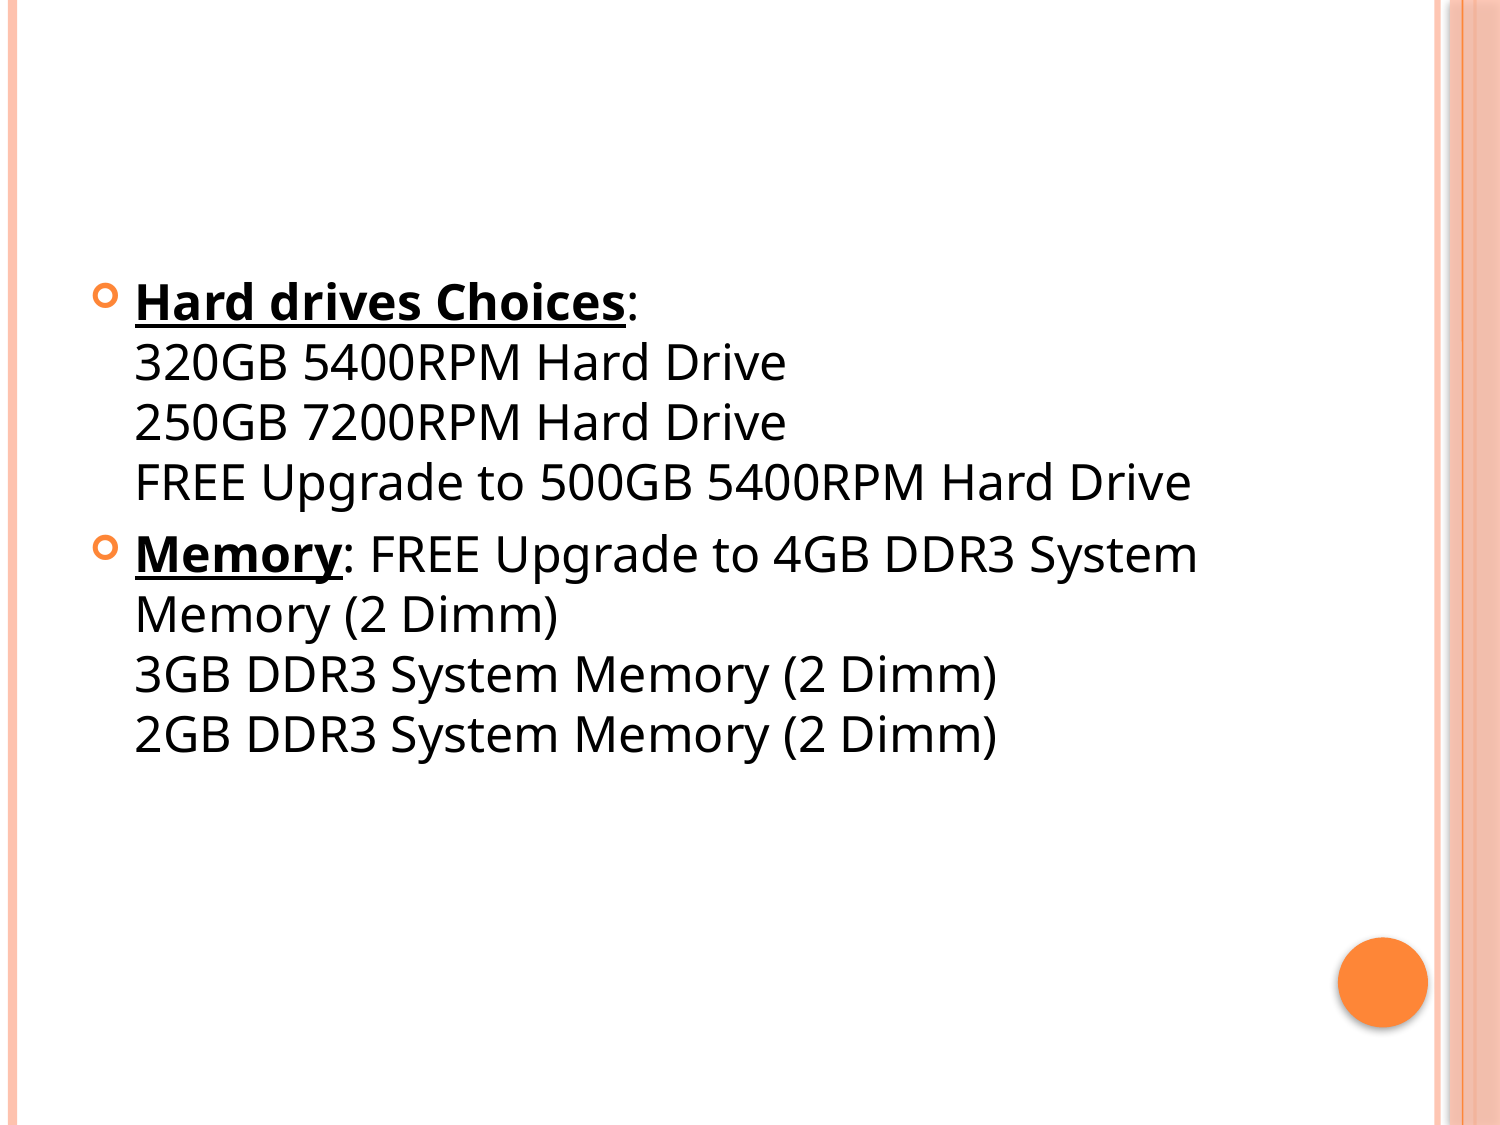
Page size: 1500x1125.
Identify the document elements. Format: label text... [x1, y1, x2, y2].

list Hard drives Choices: 320GB 5400RPM Hard Drive 250GB 7200RPM Hard Drive FREE Upgrade to 500GB 5400RPM Hard Drive Memory: FREE Upgrade to 4GB DDR3 System Memory (2 Dimm) 3GB DDR3 System Memory (2 Dimm) 2GB DDR3 System Memory (2 Dimm) [75, 262, 1300, 1062]
